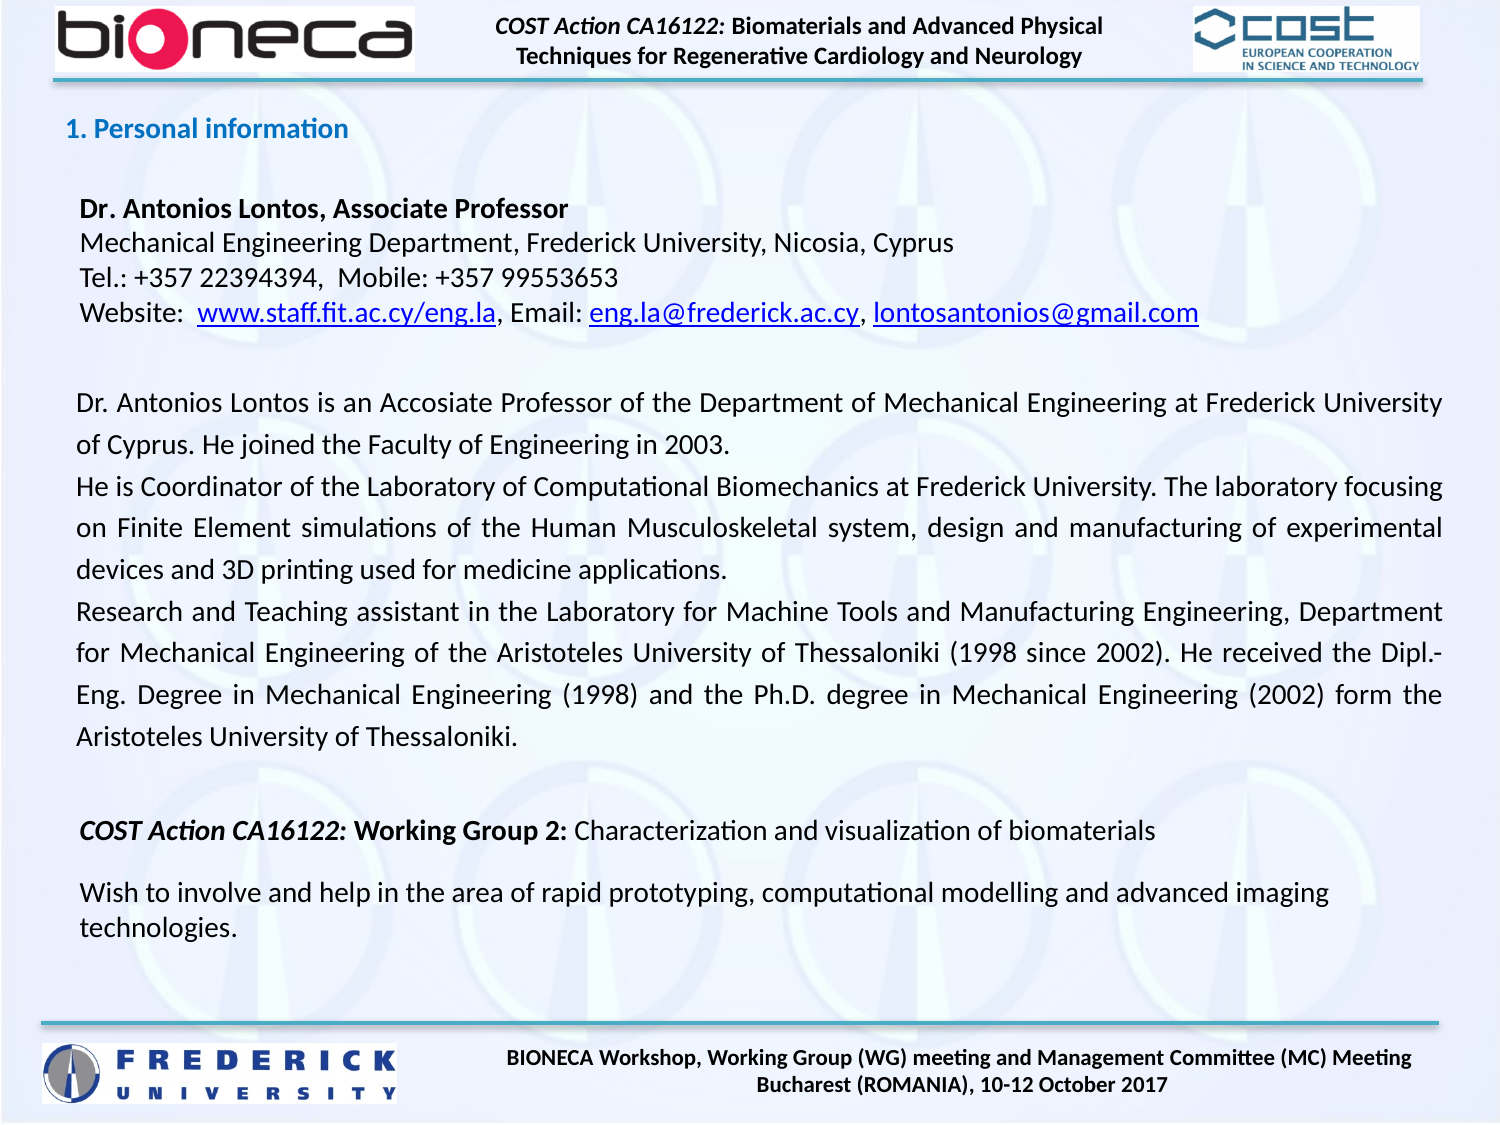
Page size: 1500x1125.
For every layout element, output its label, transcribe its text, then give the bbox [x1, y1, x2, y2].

text_box COST Action CA16122: Biomaterials and Advanced Physical Techniques for Regenerative Cardiology and Neurology [451, 2, 1149, 78]
text_box Wish to involve and help in the area of rapid prototyping, computational modelling and advanced imaging technologies. [64, 866, 1412, 952]
picture [0, 0, 1500, 1125]
text_box Dr. Antonios Lontos is an Accosiate Professor of the Department of Mechanical Engineering at Frederick University of Cyprus. He joined the Faculty of Engineering in 2003. He is Coordinator of the Laboratory of Computational Biomechanics at Frederick University. The laboratory focusing on Finite Element simulations of the Human Musculoskeletal system, design and manufacturing of experimental devices and 3D printing used for medicine applications. Research and Teaching assistant in the Laboratory for Machine Tools and Manufacturing Engineering, Department for Mechanical Engineering of the Aristoteles University of Thessaloniki (1998 since 2002). He received the Dipl.-Eng. Degree in Mechanical Engineering (1998) and the Ph.D. degree in Mechanical Engineering (2002) form the Aristoteles University of Thessaloniki. [61, 369, 1459, 760]
text_box Dr. Antonios Lontos, Associate Professor Mechanical Engineering Department, Frederick University, Nicosia, Cyprus Tel.: +357 22394394, Mobile: +357 99553653 Website: www.staff.fit.ac.cy/eng.la, Email: eng.la@frederick.ac.cy, lontosantonios@gmail.com [64, 181, 1436, 337]
text_box 1. Personal information [50, 101, 365, 152]
text_box COST Action CA16122: Working Group 2: Characterization and visualization of biomaterials [64, 804, 1400, 854]
text_box BIONECA Workshop, Working Group (WG) meeting and Management Committee (MC) Meeting Bucharest (ROMANIA), 10-12 October 2017 [490, 1034, 1436, 1105]
